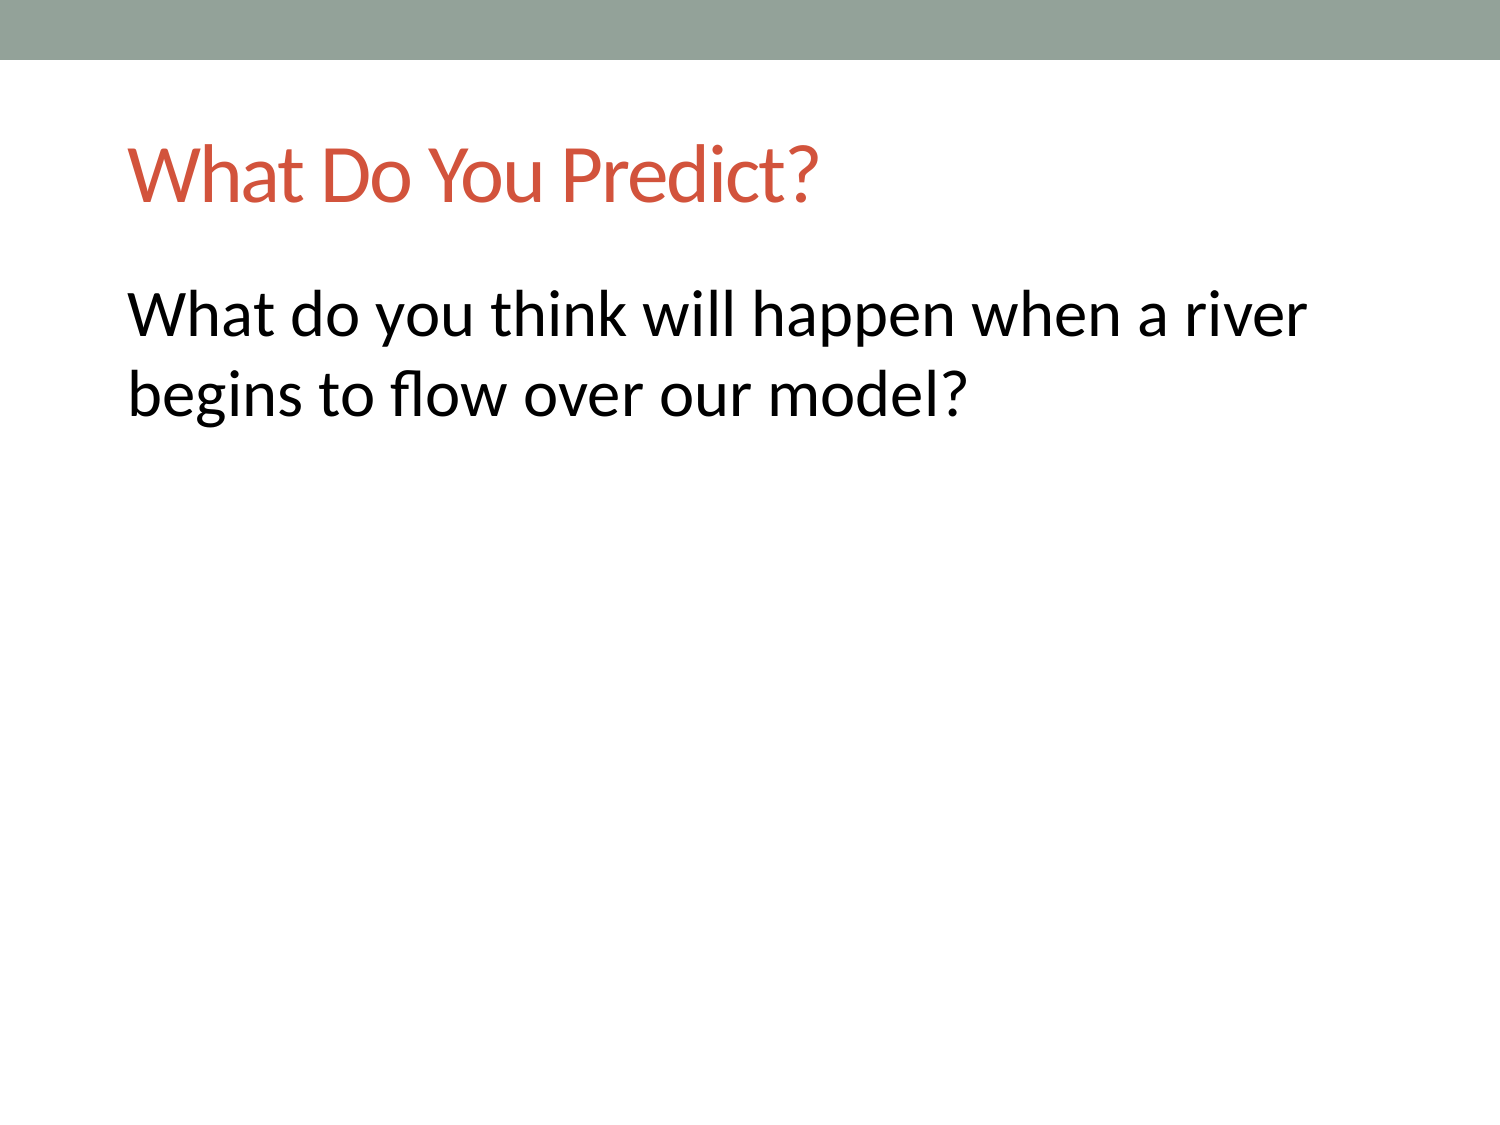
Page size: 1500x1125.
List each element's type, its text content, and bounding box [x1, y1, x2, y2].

title What Do You Predict? [112, 87, 1425, 250]
list What do you think will happen when a river begins to flow over our model? [112, 262, 1425, 1063]
